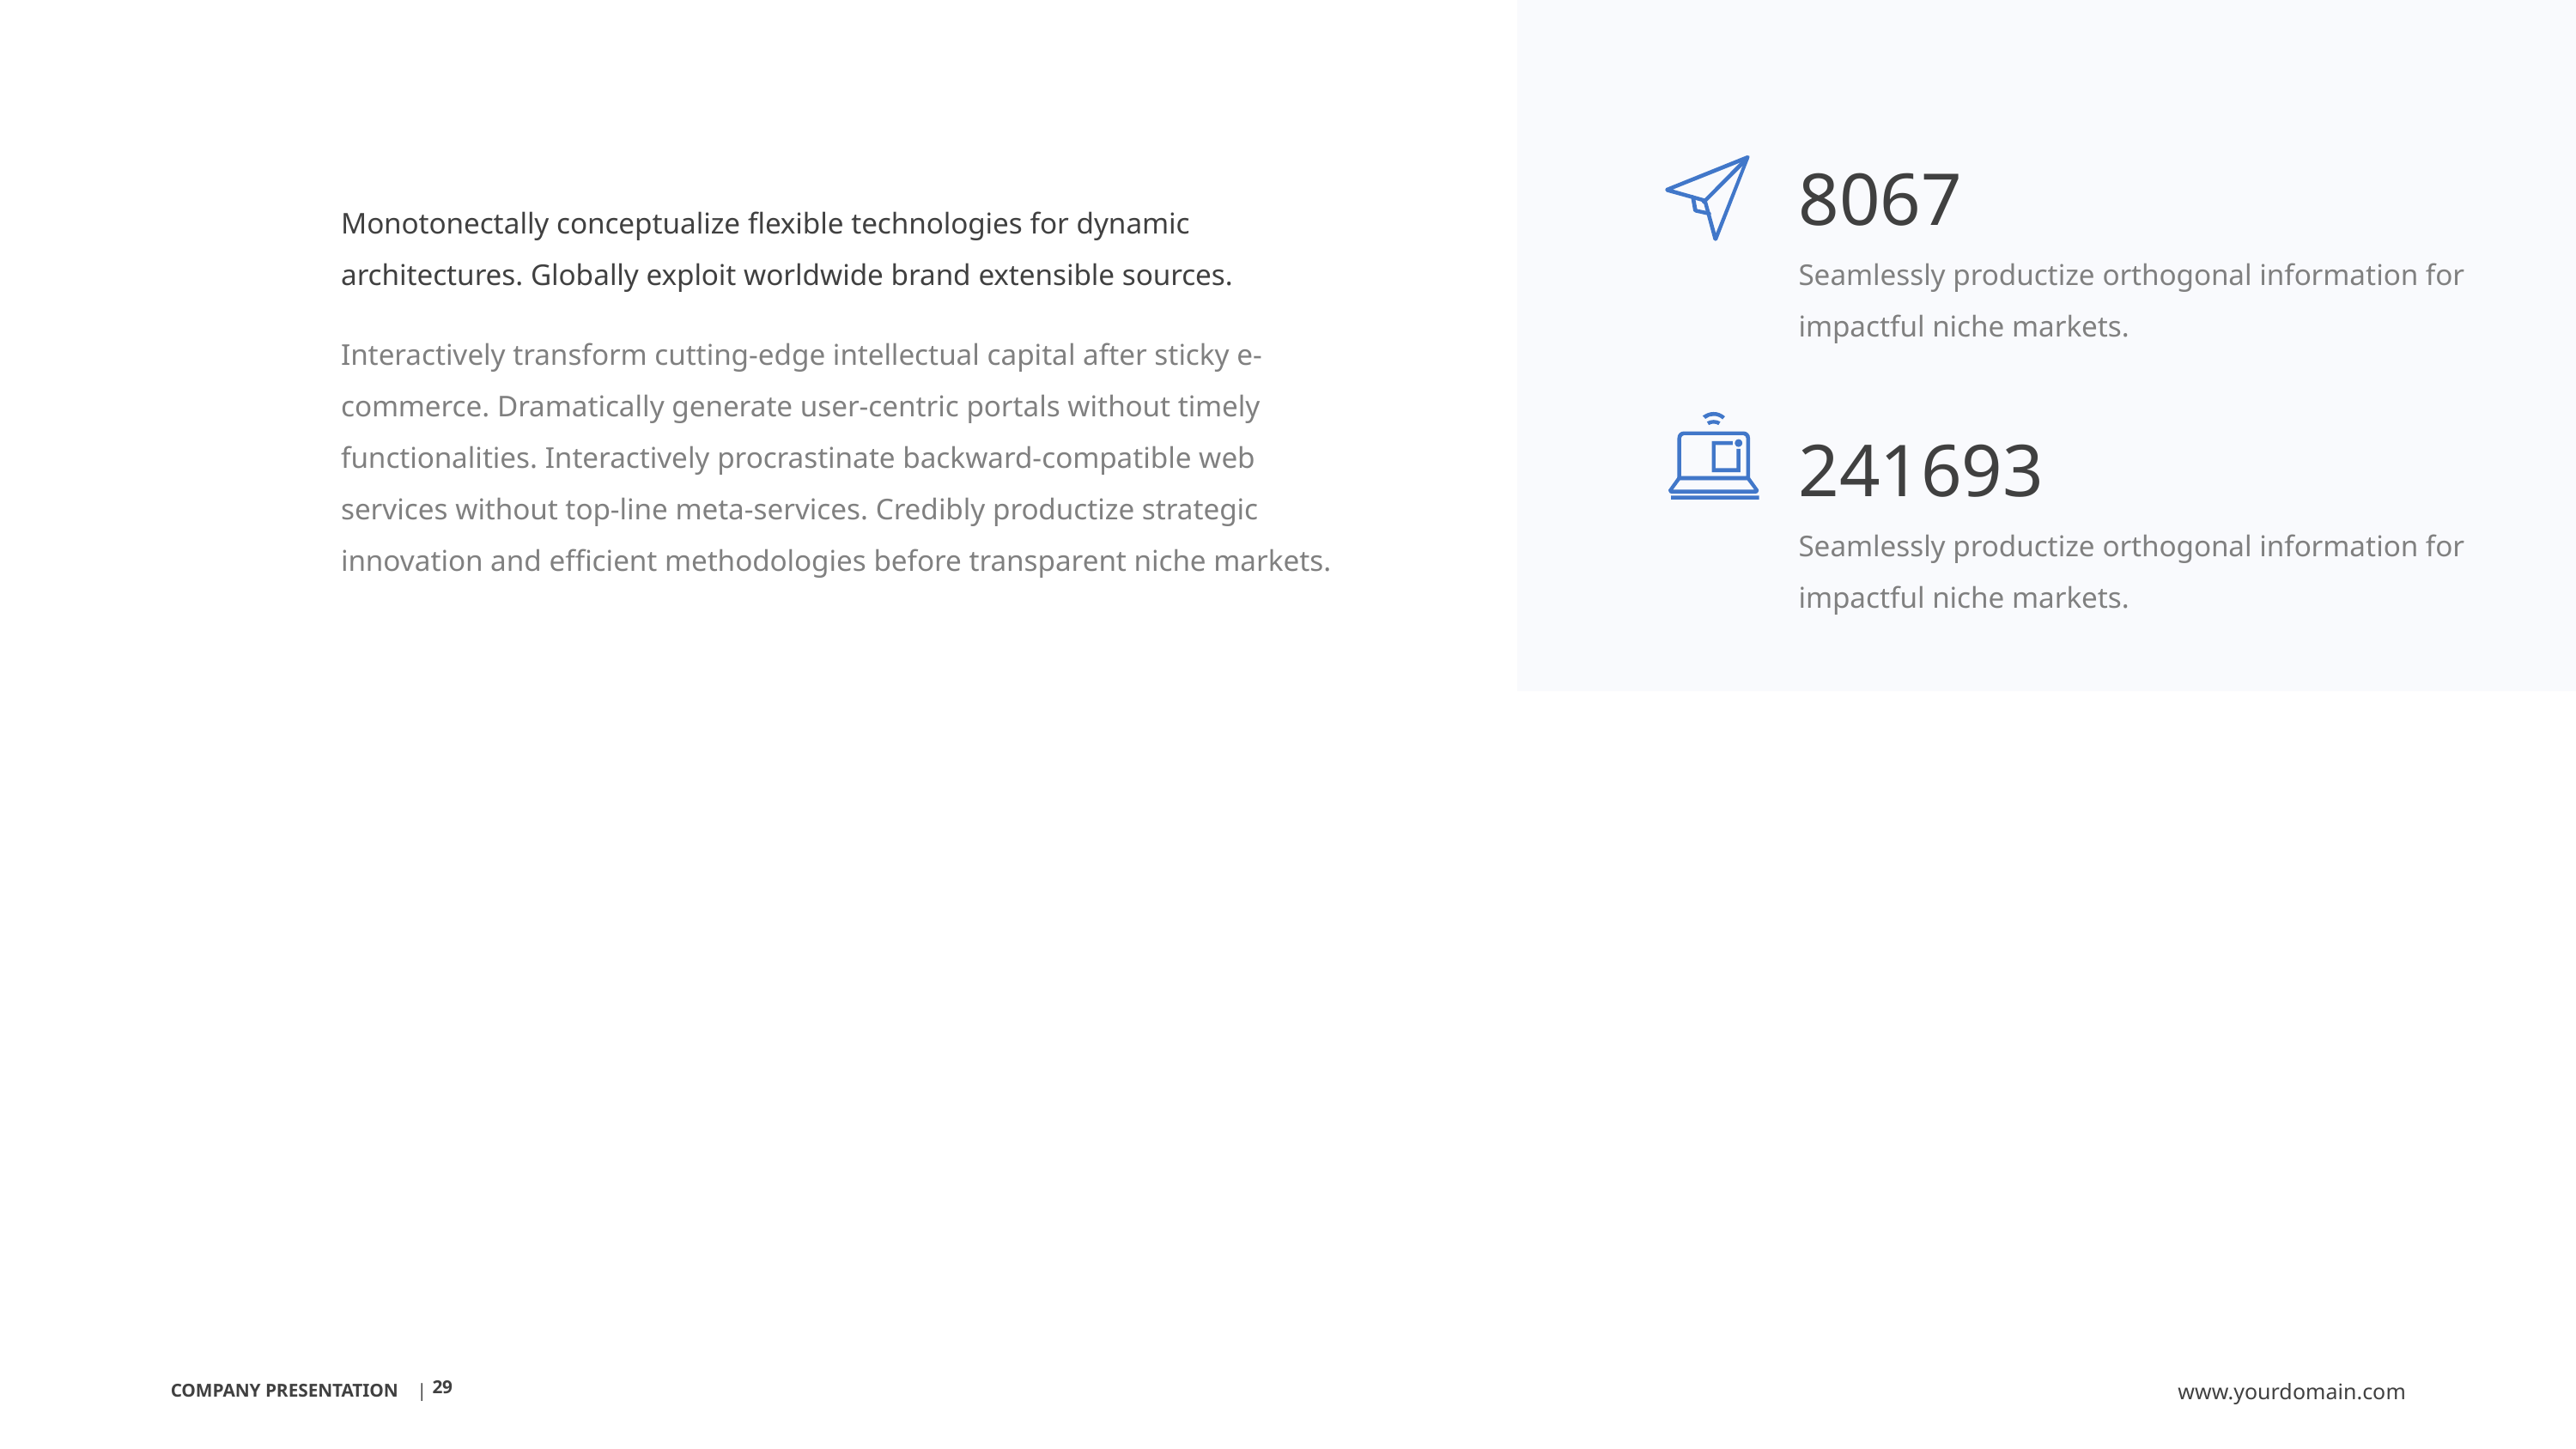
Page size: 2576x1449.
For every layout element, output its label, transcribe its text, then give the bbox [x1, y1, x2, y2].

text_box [1665, 155, 1750, 241]
text_box 241693 Seamlessly productize orthogonal information for impactful niche markets. [1785, 376, 2545, 621]
text_box [1516, 0, 2576, 691]
text_box Interactively transform cutting-edge intellectual capital after sticky e-commerce. Dramatically generate user-centric portals without timely functionalities. Interactively procrastinate backward-compatible web services without top-line meta-services. Credibly productize strategic innovation and efficient methodologies before transparent niche markets. [328, 313, 1361, 584]
text_box Monotonectally conceptualize flexible technologies for dynamic architectures. Globally exploit worldwide brand extensible sources. [328, 182, 1361, 298]
text_box 8067 Seamlessly productize orthogonal information for impactful niche markets. [1785, 104, 2545, 349]
picture [171, 691, 2576, 1449]
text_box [1668, 411, 1759, 500]
